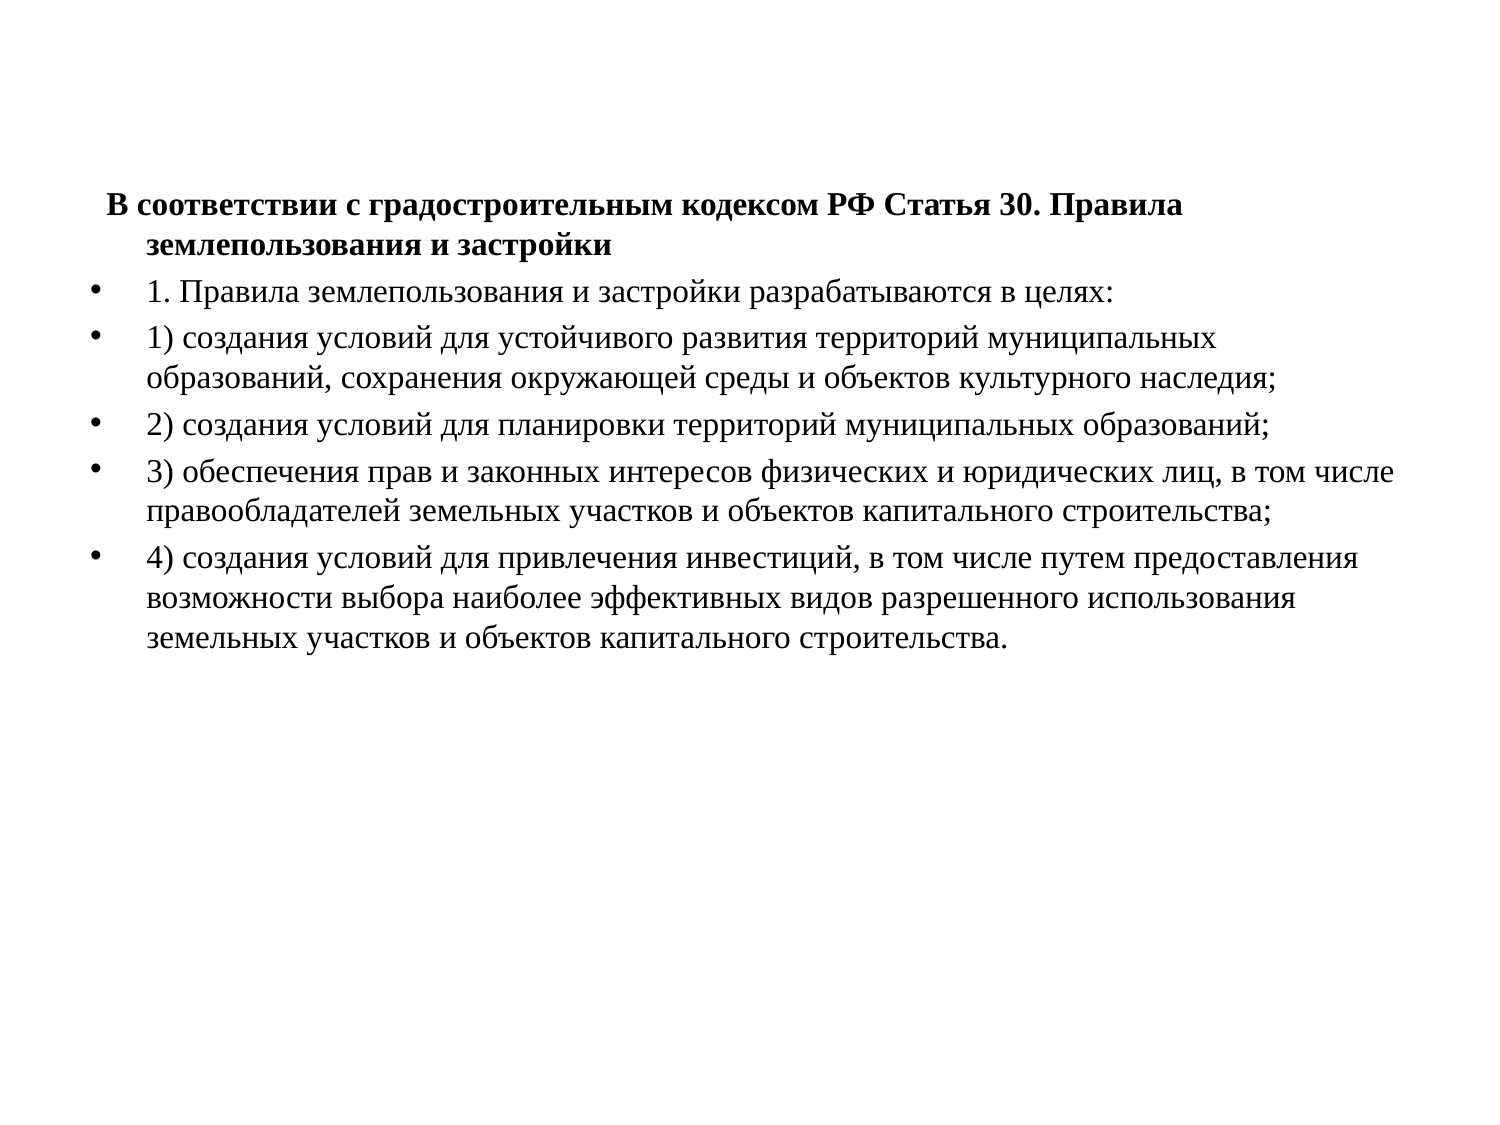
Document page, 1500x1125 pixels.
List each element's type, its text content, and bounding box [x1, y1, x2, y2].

list В соответствии с градостроительным кодексом РФ Статья 30. Правила землепользования и застройки 1. Правила землепользования и застройки разрабатываются в целях: 1) создания условий для устойчивого развития территорий муниципальных образований, сохранения окружающей среды и объектов культурного наследия; 2) создания условий для планировки территорий муниципальных образований; 3) обеспечения прав и законных интересов физических и юридических лиц, в том числе правообладателей земельных участков и объектов капитального строительства; 4) создания условий для привлечения инвестиций, в том числе путем предоставления возможности выбора наиболее эффективных видов разрешенного использования земельных участков и объектов капитального строительства. [75, 174, 1425, 988]
